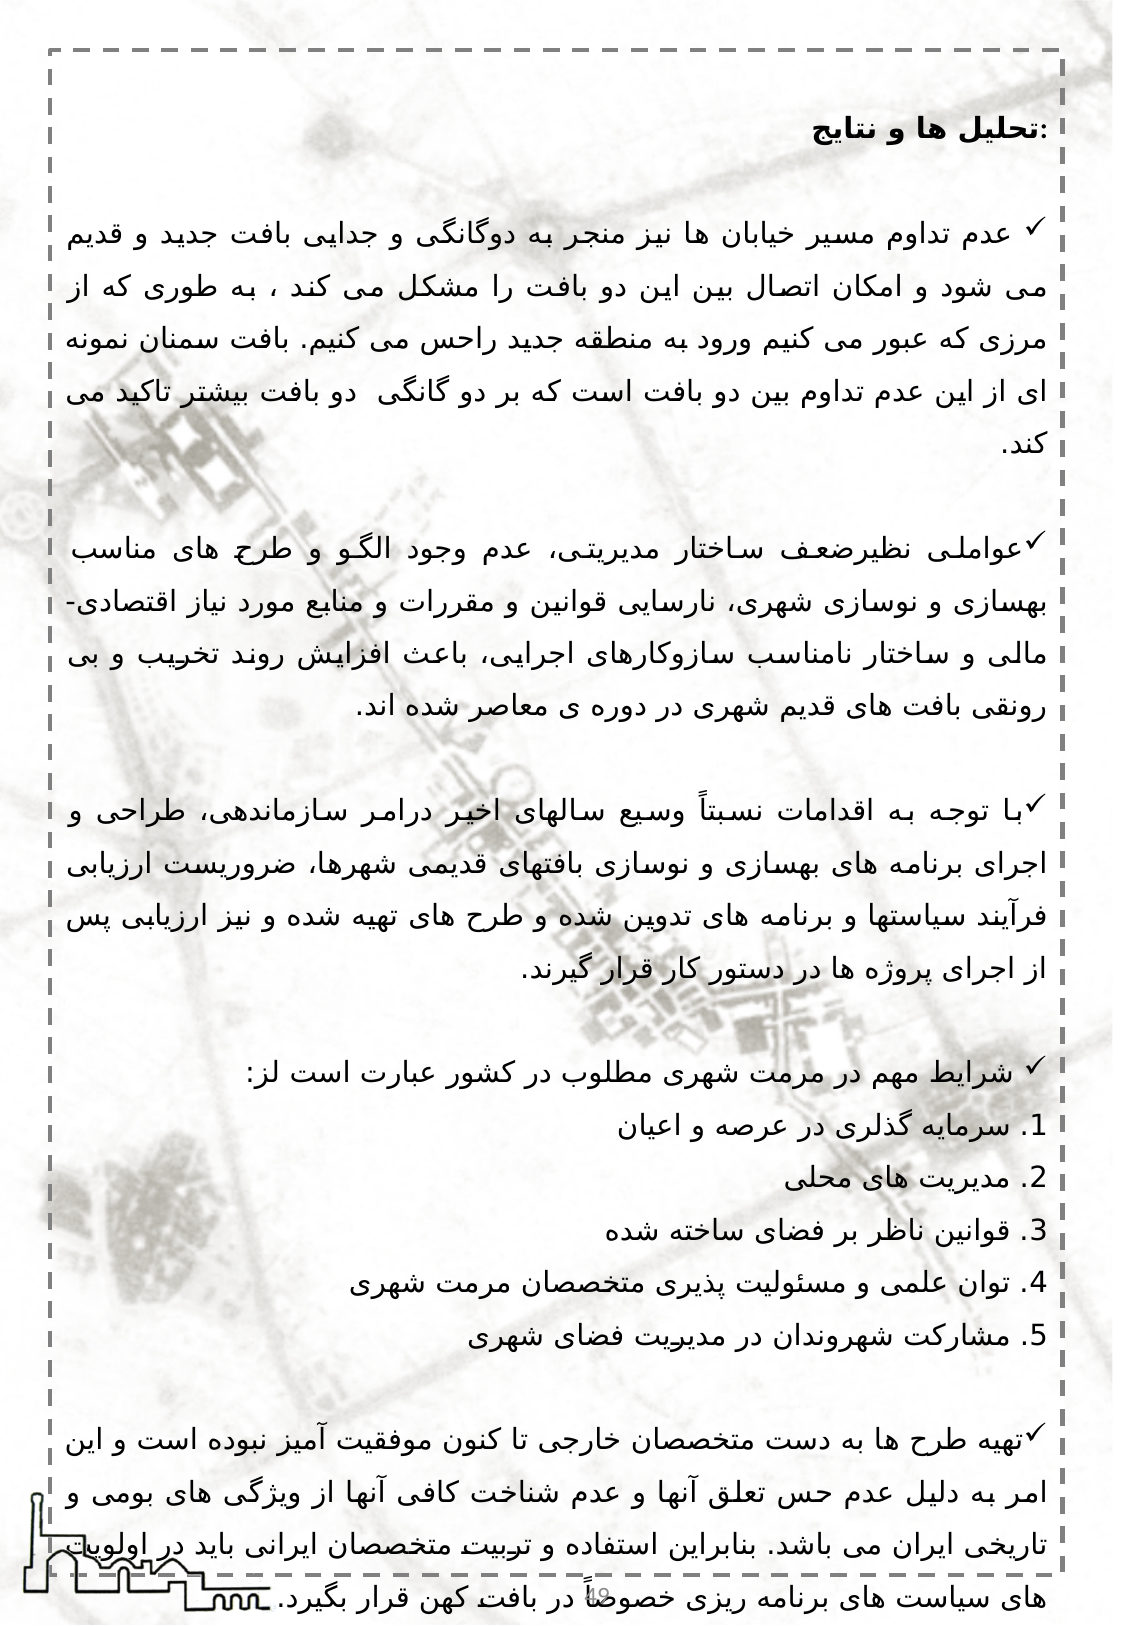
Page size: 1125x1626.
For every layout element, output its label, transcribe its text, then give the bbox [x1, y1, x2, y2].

text_box تحلیل ها و نتایج: عدم تداوم مسیر خیابان ها نیز منجر به دوگانگی و جدایی بافت جدید و قدیم می شود و امکان اتصال بین این دو بافت را مشکل می کند ، به طوری که از مرزی که عبور می کنیم ورود به منطقه جدید راحس می کنیم. بافت سمنان نمونه ای از این عدم تداوم بین دو بافت است که بر دو گانگی دو بافت بیشتر تاکید می کند. عواملی نظیرضعف ساختار مدیریتی، عدم وجود الگو و طرح های مناسب بهسازی و نوسازی شهری، نارسایی قوانین و مقررات و منابع مورد نیاز اقتصادی- مالی و ساختار نامناسب سازوکارهای اجرایی، باعث افزایش روند تخریب و بی رونقی بافت های قدیم شهری در دوره ی معاصر شده اند. با توجه به اقدامات نسبتاً وسیع سالهای اخیر درامر سازماندهی، طراحی و اجرای برنامه های بهسازی و نوسازی بافتهای قدیمی شهرها، ضروریست ارزیابی فرآیند سیاستها و برنامه های تدوین شده و طرح های تهیه شده و نیز ارزیابی پس از اجرای پروژه ها در دستور کار قرار گیرند. شرایط مهم در مرمت شهری مطلوب در کشور عبارت است لز: 1. سرمایه گذلری در عرصه و اعیان 2. مدیریت های محلی 3. قوانین ناظر بر فضای ساخته شده 4. توان علمی و مسئولیت پذیری متخصصان مرمت شهری 5. مشارکت شهروندان در مدیریت فضای شهری تهیه طرح ها به دست متخصصان خارجی تا کنون موفقیت آمیز نبوده است و این امر به دلیل عدم حس تعلق آنها و عدم شناخت کافی آنها از ویژگی های بومی و تاریخی ایران می باشد. بنابراین استفاده و تربیت متخصصان ایرانی باید در اولویت های سیاست های برنامه ریزی خصوصاً در بافت کهن قرار بگیرد. [48, 1378, 1065, 1577]
text_box 49 [362, 1550, 625, 1625]
picture [13, 1419, 275, 1625]
picture [0, 255, 1125, 1369]
text_box تحلیل ها و نتایج: عدم تداوم مسیر خیابان ها نیز منجر به دوگانگی و جدایی بافت جدید و قدیم می شود و امکان اتصال بین این دو بافت را مشکل می کند ، به طوری که از مرزی که عبور می کنیم ورود به منطقه جدید راحس می کنیم. بافت سمنان نمونه ای از این عدم تداوم بین دو بافت است که بر دو گانگی دو بافت بیشتر تاکید می کند. عواملی نظیرضعف ساختار مدیریتی، عدم وجود الگو و طرح های مناسب بهسازی و نوسازی شهری، نارسایی قوانین و مقررات و منابع مورد نیاز اقتصادی- مالی و ساختار نامناسب سازوکارهای اجرایی، باعث افزایش روند تخریب و بی رونقی بافت های قدیم شهری در دوره ی معاصر شده اند. با توجه به اقدامات نسبتاً وسیع سالهای اخیر درامر سازماندهی، طراحی و اجرای برنامه های بهسازی و نوسازی بافتهای قدیمی شهرها، ضروریست ارزیابی فرآیند سیاستها و برنامه های تدوین شده و طرح های تهیه شده و نیز ارزیابی پس از اجرای پروژه ها در دستور کار قرار گیرند. شرایط مهم در مرمت شهری مطلوب در کشور عبارت است لز: 1. سرمایه گذلری در عرصه و اعیان 2. مدیریت های محلی 3. قوانین ناظر بر فضای ساخته شده 4. توان علمی و مسئولیت پذیری متخصصان مرمت شهری 5. مشارکت شهروندان در مدیریت فضای شهری تهیه طرح ها به دست متخصصان خارجی تا کنون موفقیت آمیز نبوده است و این امر به دلیل عدم حس تعلق آنها و عدم شناخت کافی آنها از ویژگی های بومی و تاریخی ایران می باشد. بنابراین استفاده و تربیت متخصصان ایرانی باید در اولویت های سیاست های برنامه ریزی خصوصاً در بافت کهن قرار بگیرد. [48, 48, 1065, 254]
